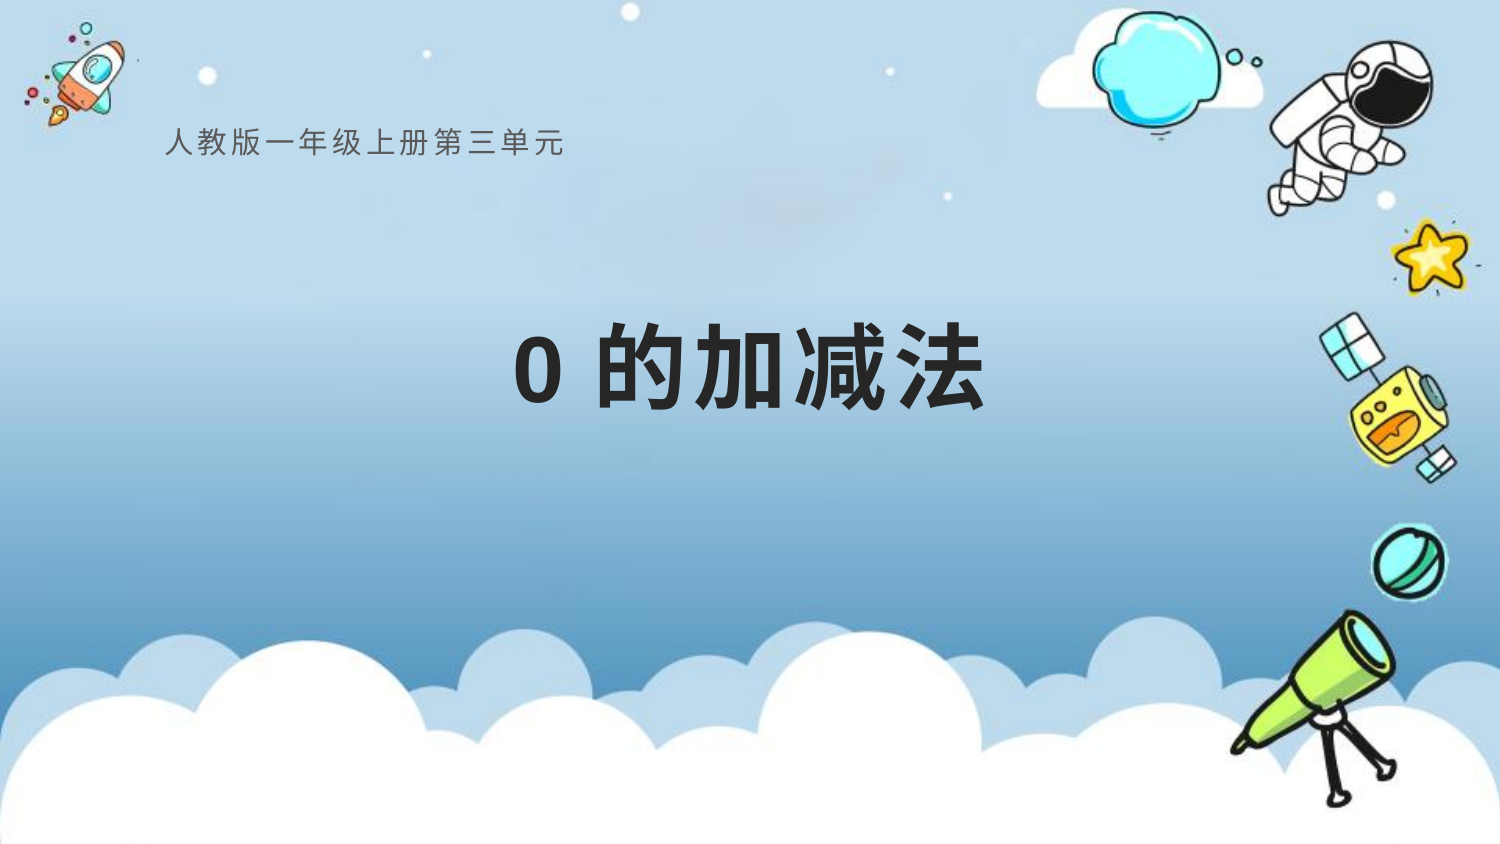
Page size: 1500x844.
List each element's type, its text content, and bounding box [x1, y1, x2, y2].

picture [0, 0, 1500, 844]
title 0的加减法 [147, 112, 1354, 429]
subtitle 人教版一年级上册第三单元 [120, 112, 609, 190]
